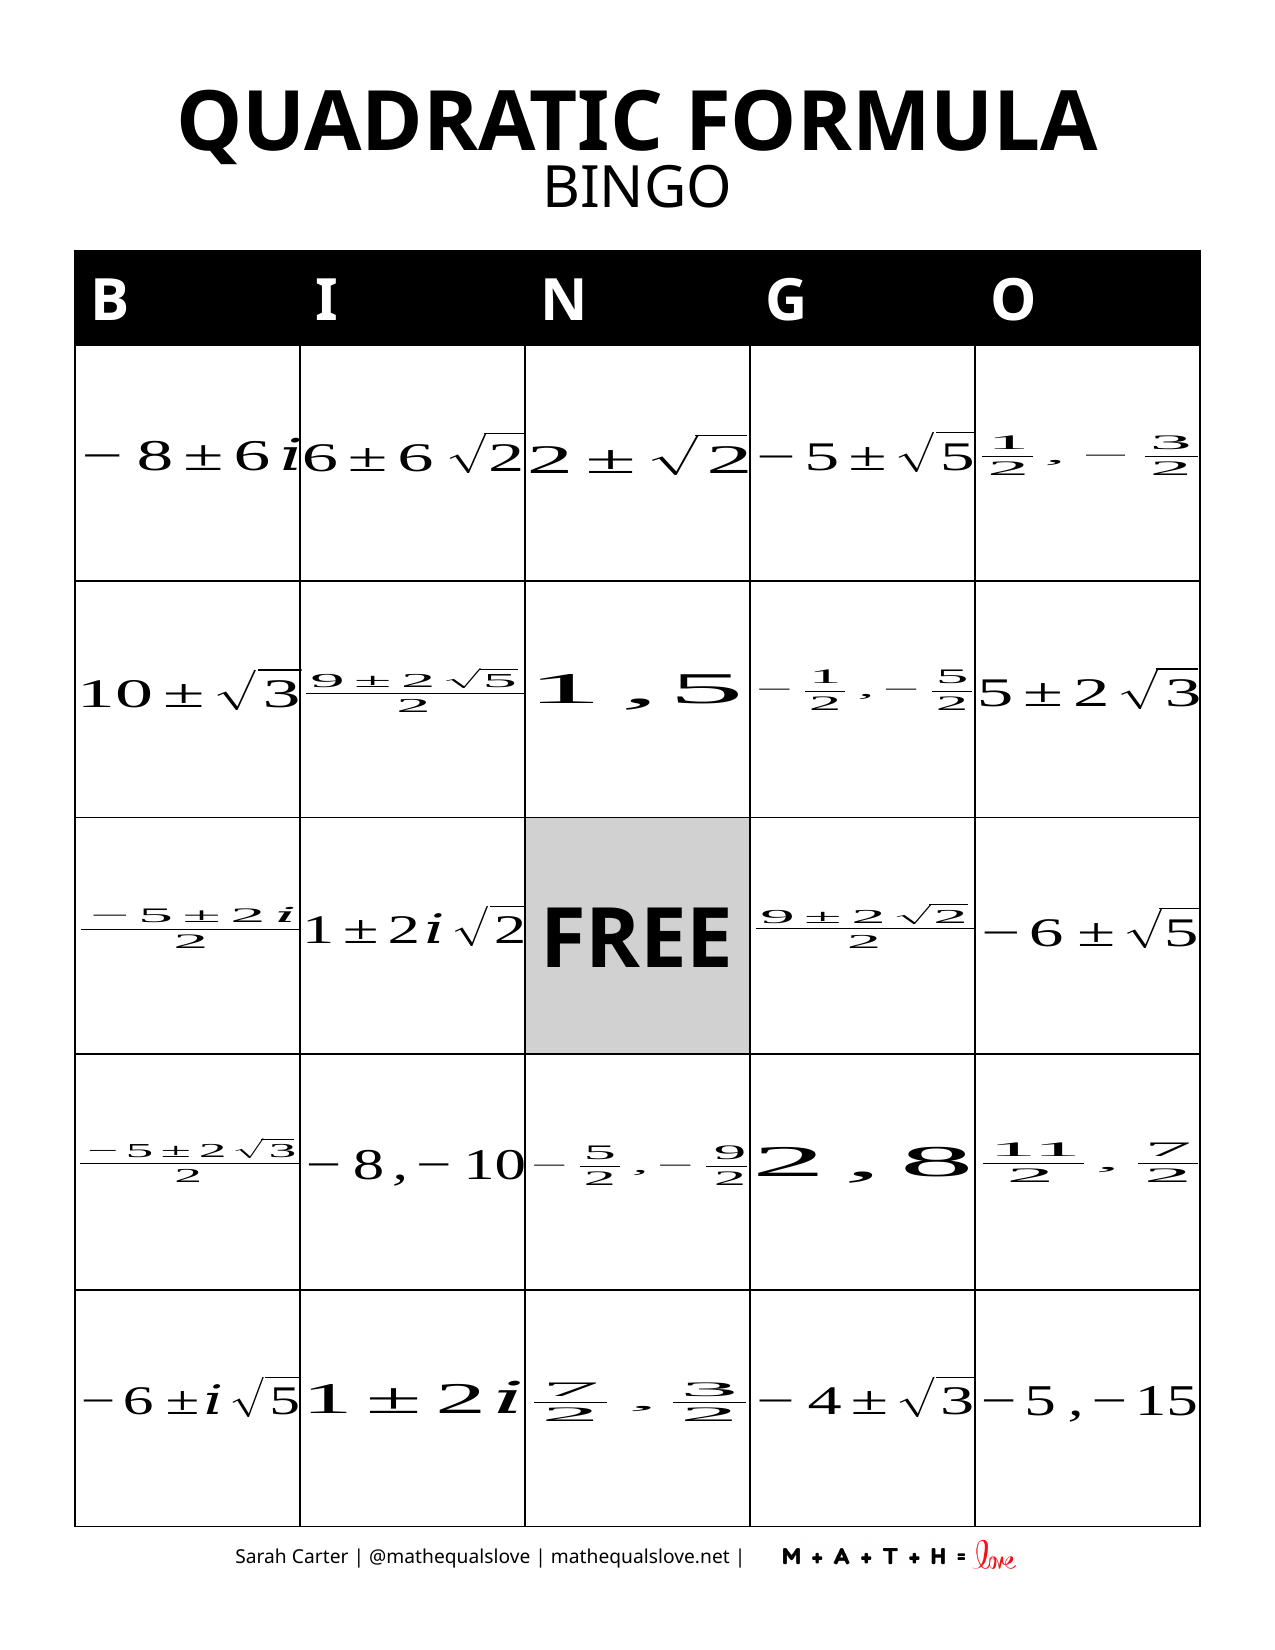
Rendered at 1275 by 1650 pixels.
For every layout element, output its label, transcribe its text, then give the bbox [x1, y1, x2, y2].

table_cell [751, 346, 974, 580]
table_header I [301, 251, 524, 344]
table_cell [76, 1291, 299, 1526]
table_cell [76, 346, 299, 580]
table_cell [751, 1055, 974, 1289]
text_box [220, 1535, 1055, 1576]
table_header B [76, 251, 299, 344]
table_cell [526, 582, 749, 817]
table_cell [301, 818, 524, 1053]
table_cell [76, 582, 299, 817]
table_cell [301, 346, 524, 580]
table_cell [976, 346, 1199, 580]
text_box QUADRATIC FORMULA [74, 59, 1200, 175]
table_cell [976, 1055, 1199, 1289]
table_header G [751, 251, 974, 344]
table_header O [976, 251, 1199, 344]
table_cell [976, 1291, 1199, 1526]
table_cell [526, 1055, 749, 1289]
table_cell [301, 1291, 524, 1526]
table_cell [76, 1055, 299, 1289]
table_cell [976, 818, 1199, 1053]
table_cell FREE [526, 818, 749, 1053]
table_cell [526, 346, 749, 580]
table_cell [76, 818, 299, 1053]
table_cell [751, 582, 974, 817]
table_cell [301, 582, 524, 817]
table_cell [751, 818, 974, 1053]
table_cell [976, 582, 1199, 817]
table_cell [526, 1291, 749, 1526]
table_cell [751, 1291, 974, 1526]
text_box BINGO [74, 175, 1200, 226]
table_cell [301, 1055, 524, 1289]
table_header N [526, 251, 749, 344]
